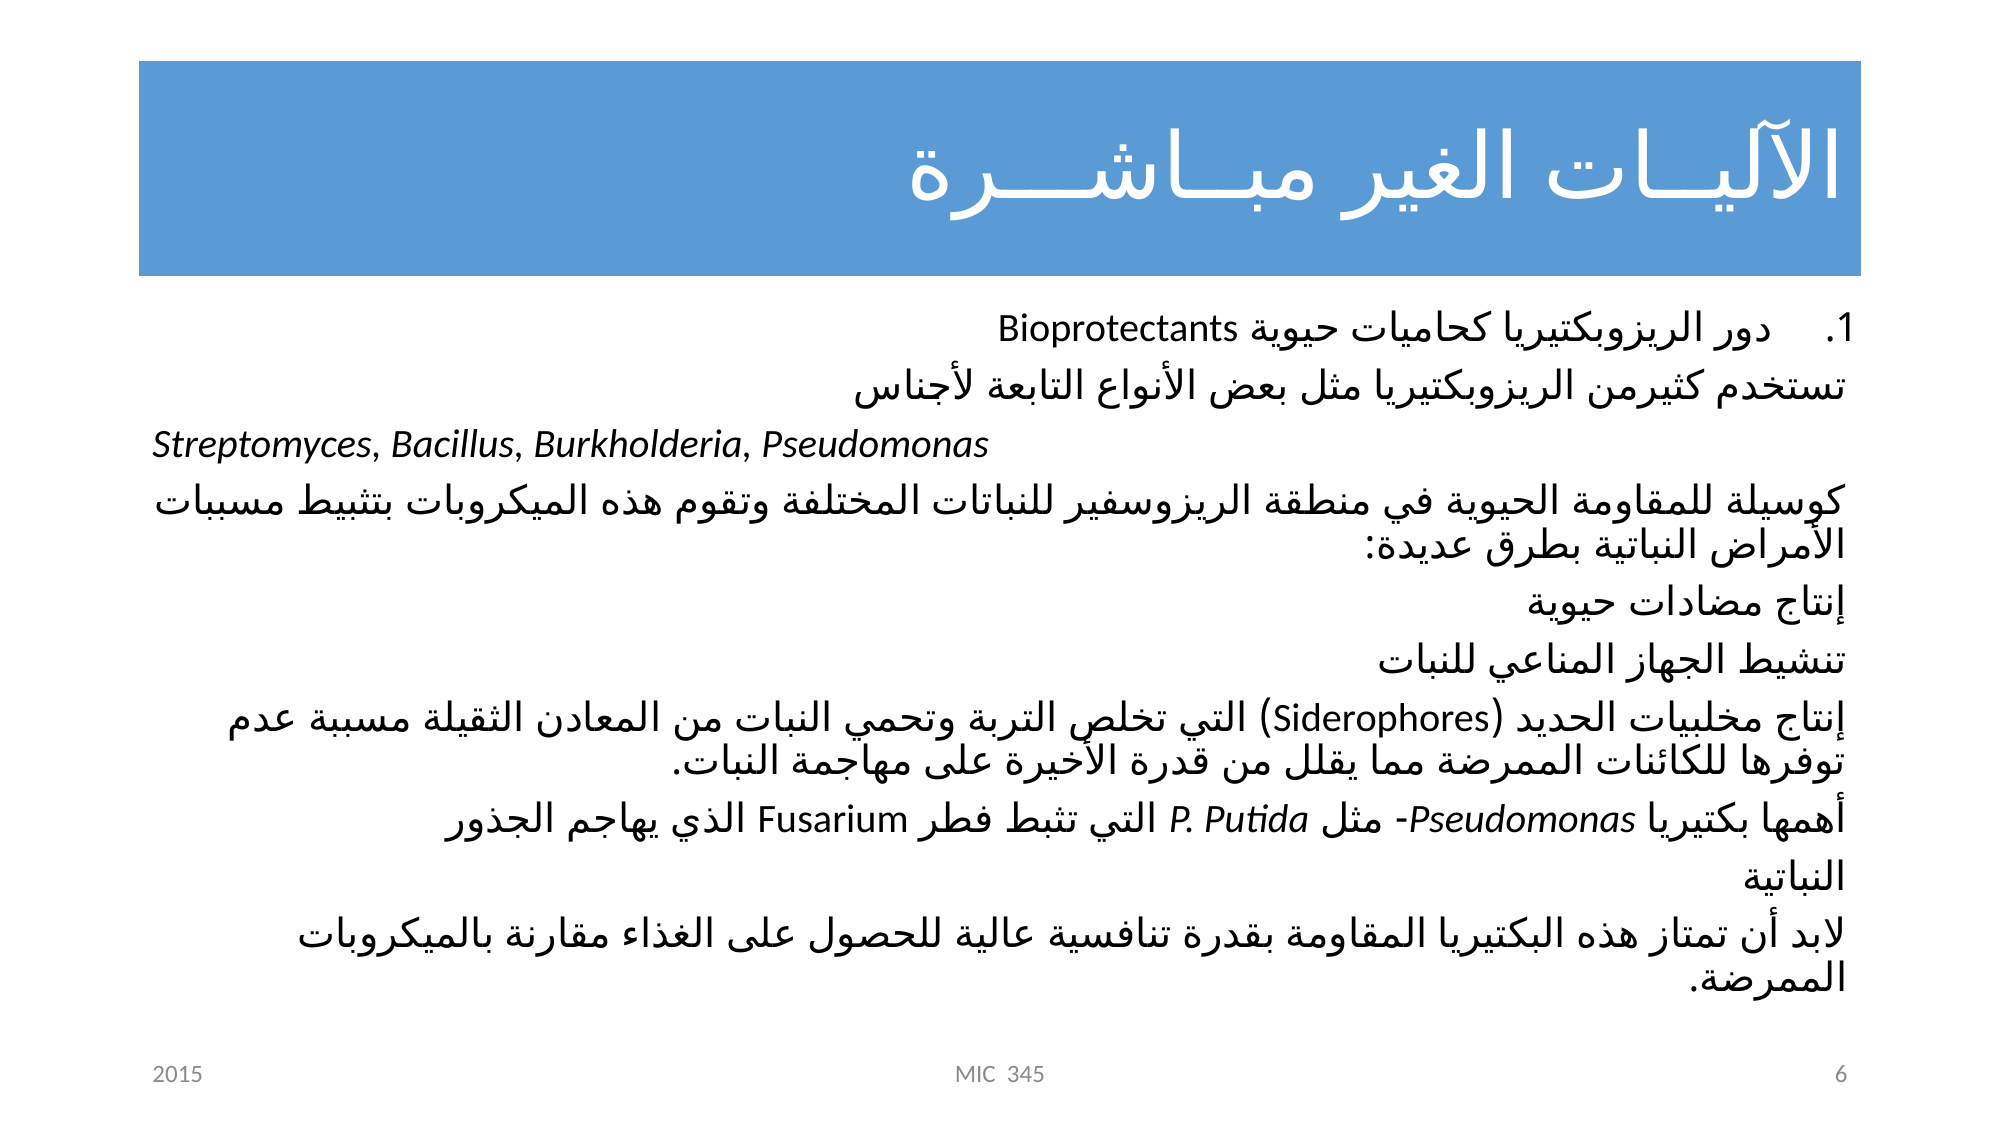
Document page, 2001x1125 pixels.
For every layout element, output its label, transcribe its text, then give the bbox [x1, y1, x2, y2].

title الآليــات الغير مبــاشـــرة [136, 58, 1864, 279]
slide_number 6 [1412, 1042, 1863, 1103]
list دور الريزوبكتيريا كحاميات حيوية Bioprotectants تستخدم كثيرمن الريزوبكتيريا مثل بعض الأنواع التابعة لأجناس Streptomyces, Bacillus, Burkholderia, Pseudomonas كوسيلة للمقاومة الحيوية في منطقة الريزوسفير للنباتات المختلفة وتقوم هذه الميكروبات بتثبيط مسببات الأمراض النباتية بطرق عديدة: إنتاج مضادات حيوية تنشيط الجهاز المناعي للنبات إنتاج مخلبيات الحديد (Siderophores) التي تخلص التربة وتحمي النبات من المعادن الثقيلة مسببة عدم توفرها للكائنات الممرضة مما يقلل من قدرة الأخيرة على مهاجمة النبات. أهمها بكتيريا Pseudomonas- مثل P. Putida التي تثبط فطر Fusarium الذي يهاجم الجذور النباتية لابد أن تمتاز هذه البكتيريا المقاومة بقدرة تنافسية عالية للحصول على الغذاء مقارنة بالميكروبات الممرضة. [137, 299, 1863, 1014]
slide_number 2015 [137, 1042, 588, 1103]
footer MIC 345 [662, 1042, 1338, 1103]
